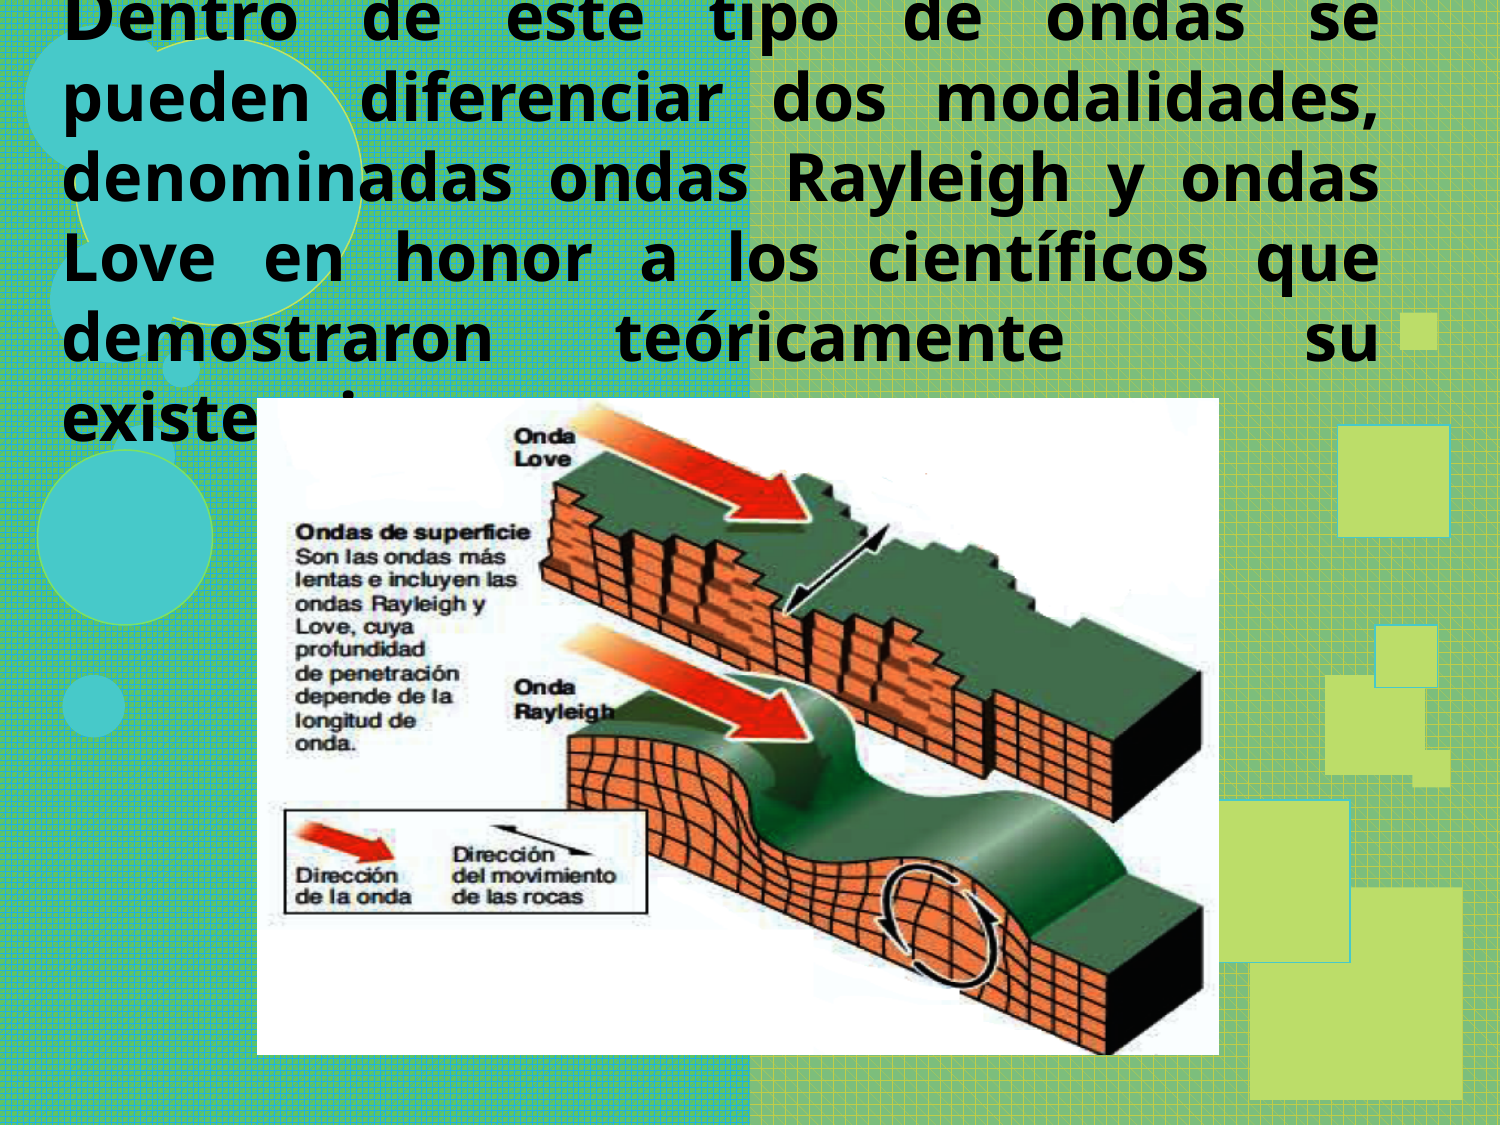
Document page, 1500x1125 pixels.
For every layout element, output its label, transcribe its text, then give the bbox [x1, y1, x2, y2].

title Dentro de este tipo de ondas se pueden diferenciar dos modalidades, denominadas ondas Rayleigh y ondas Love en honor a los científicos que demostraron teóricamente su existencia. [46, 0, 1398, 421]
picture [257, 398, 1219, 1055]
